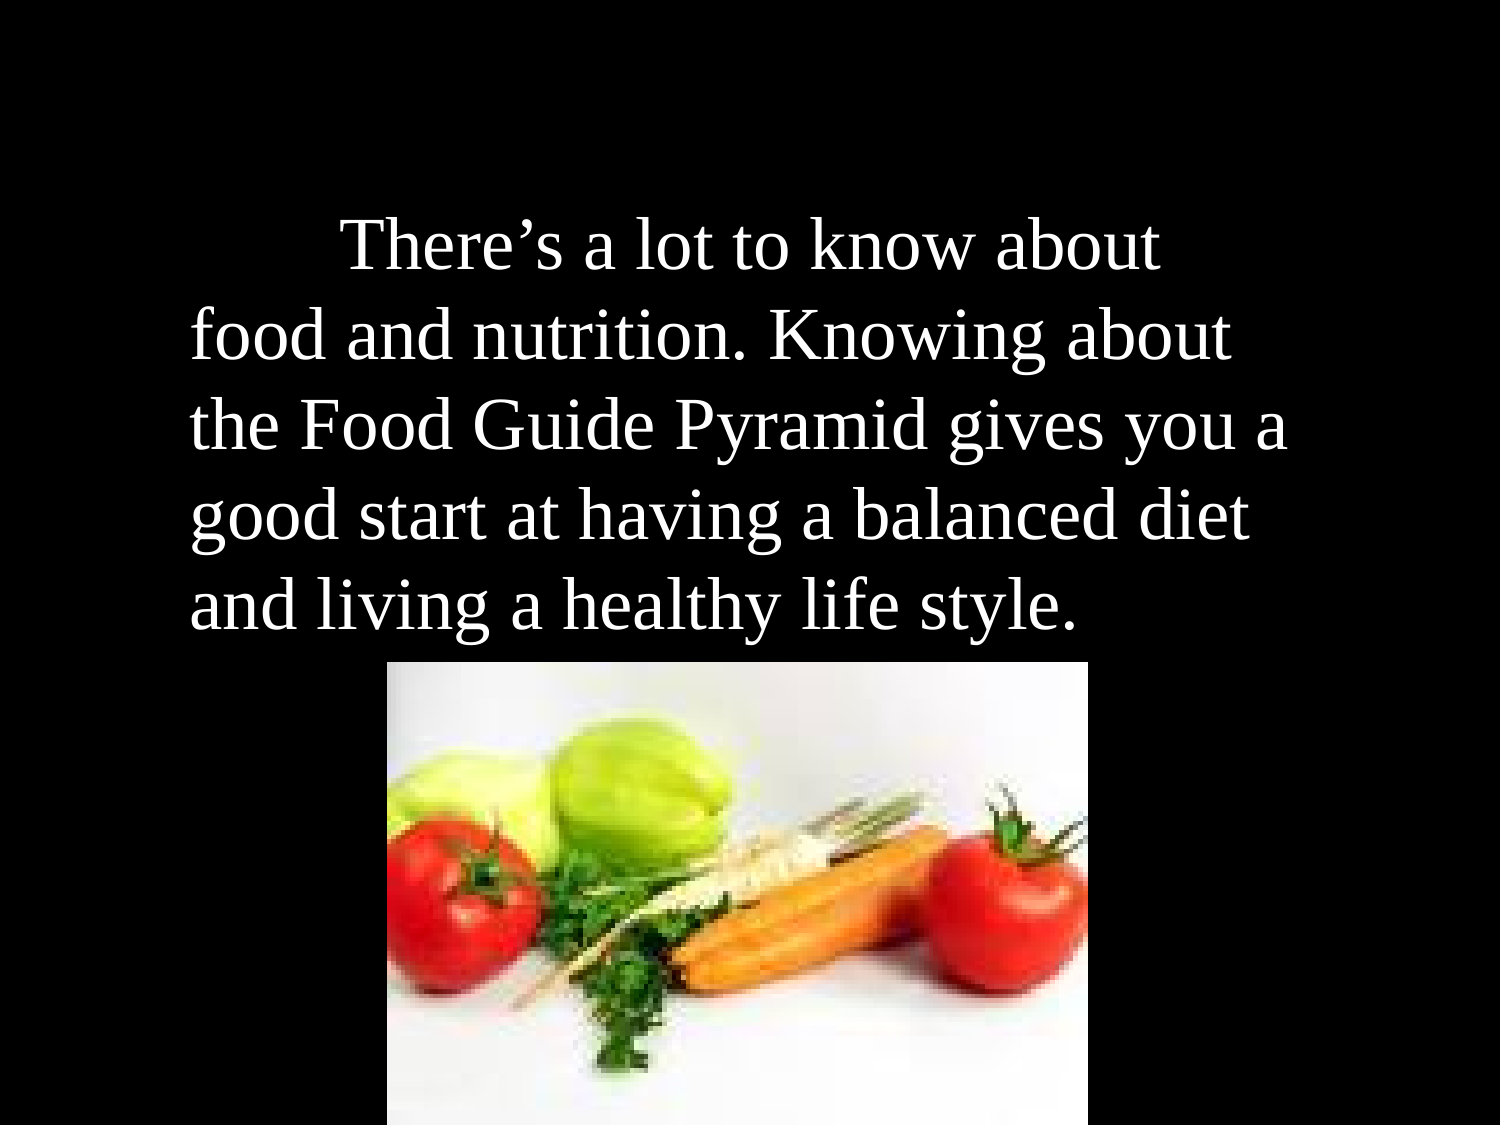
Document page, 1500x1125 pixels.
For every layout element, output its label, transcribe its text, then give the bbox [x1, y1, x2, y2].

text_box There’s a lot to know about food and nutrition. Knowing about the Food Guide Pyramid gives you a good start at having a balanced diet and living a healthy life style. [174, 187, 1325, 653]
picture [387, 662, 1088, 1125]
